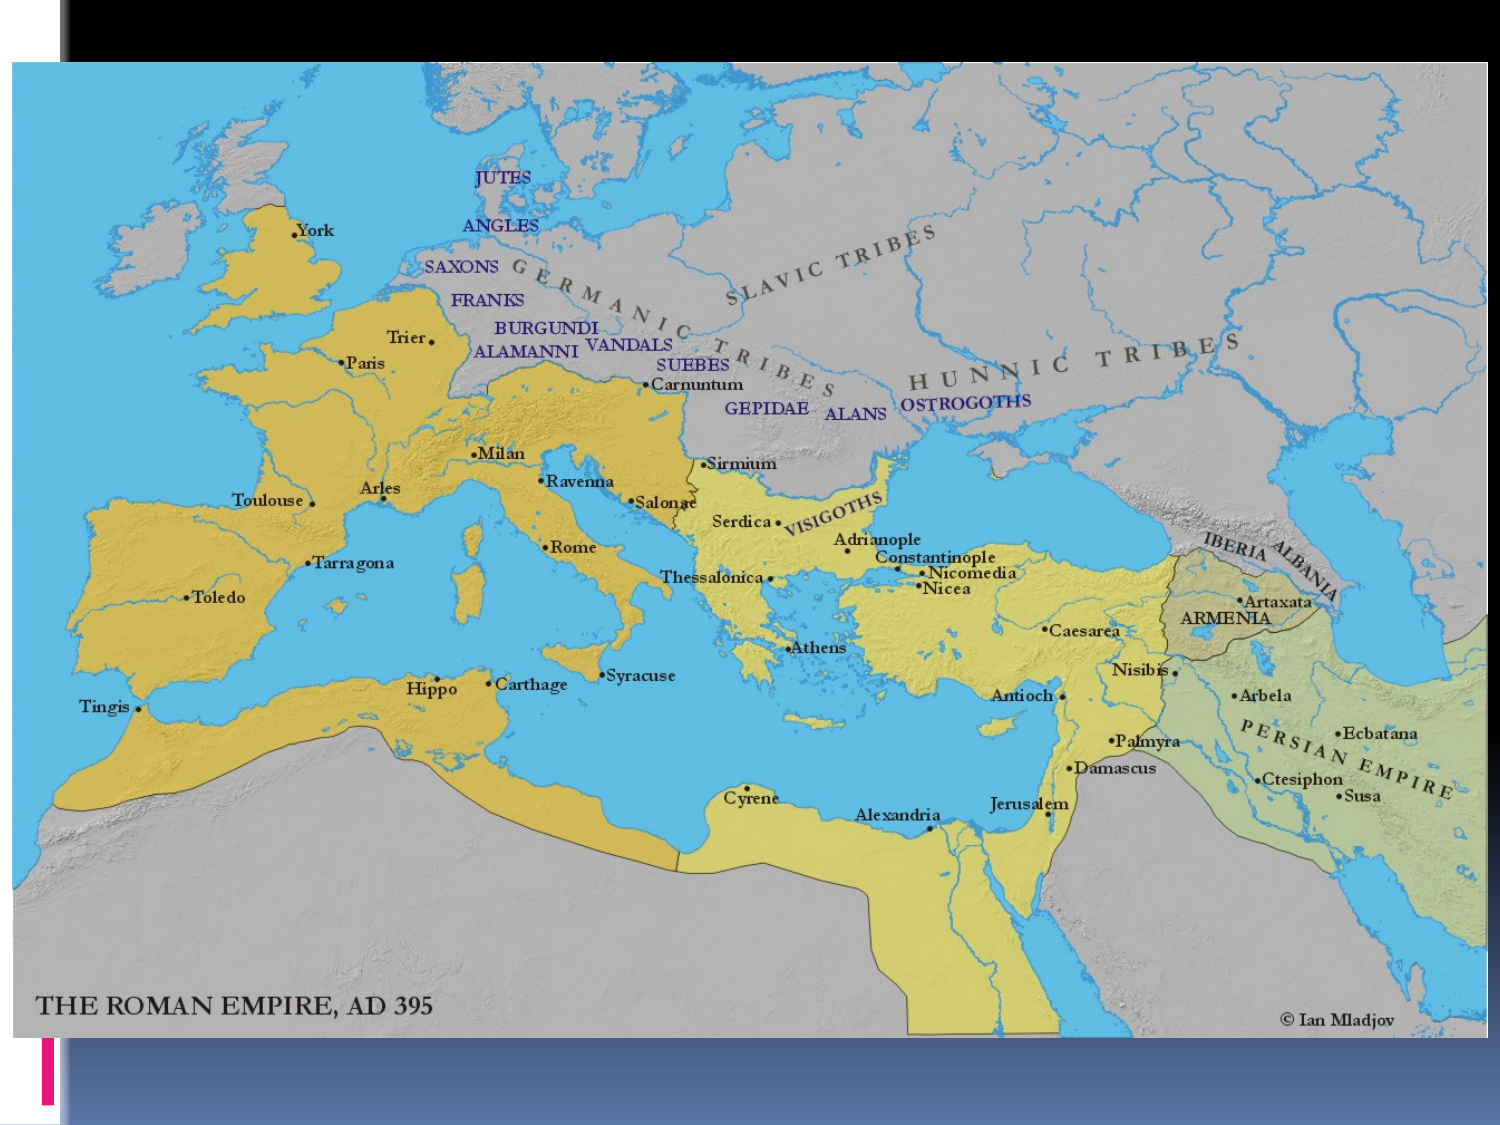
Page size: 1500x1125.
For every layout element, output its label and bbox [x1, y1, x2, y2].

picture [11, 61, 1489, 1038]
